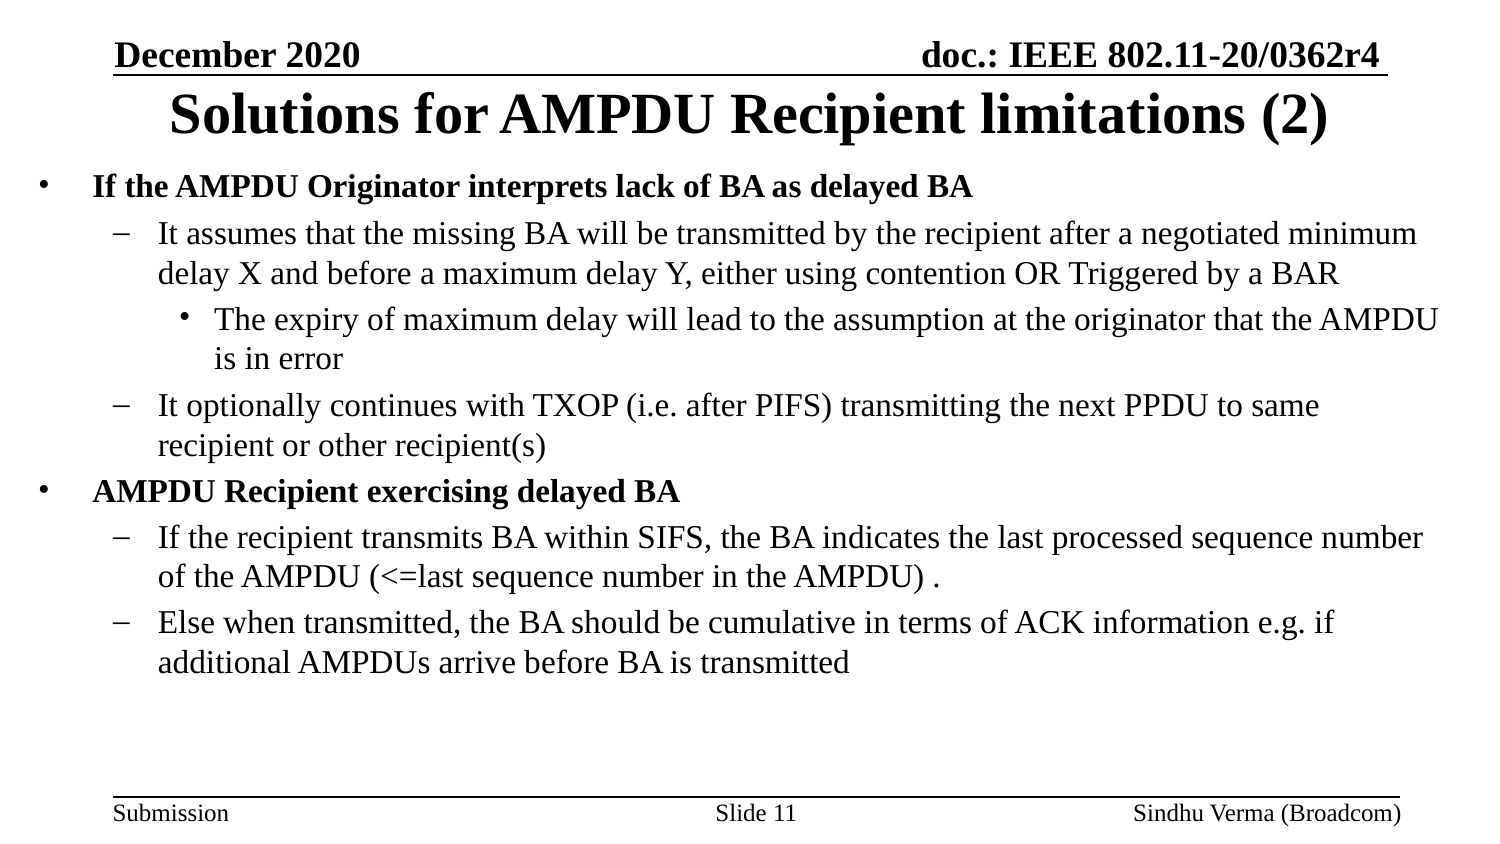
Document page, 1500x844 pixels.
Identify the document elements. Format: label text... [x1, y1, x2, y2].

title Solutions for AMPDU Recipient limitations (2) [112, 75, 1388, 145]
slide_number Slide 11 [712, 796, 800, 820]
list If the AMPDU Originator interprets lack of BA as delayed BA It assumes that the missing BA will be transmitted by the recipient after a negotiated minimum delay X and before a maximum delay Y, either using contention OR Triggered by a BAR The expiry of maximum delay will lead to the assumption at the originator that the AMPDU is in error It optionally continues with TXOP (i.e. after PIFS) transmitting the next PPDU to same recipient or other recipient(s) AMPDU Recipient exercising delayed BA If the recipient transmits BA within SIFS, the BA indicates the last processed sequence number of the AMPDU (<=last sequence number in the AMPDU) . Else when transmitted, the BA should be cumulative in terms of ACK information e.g. if additional AMPDUs arrive before BA is transmitted [20, 156, 1457, 764]
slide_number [114, 40, 368, 75]
footer Sindhu Verma (Broadcom) [1087, 796, 1402, 820]
